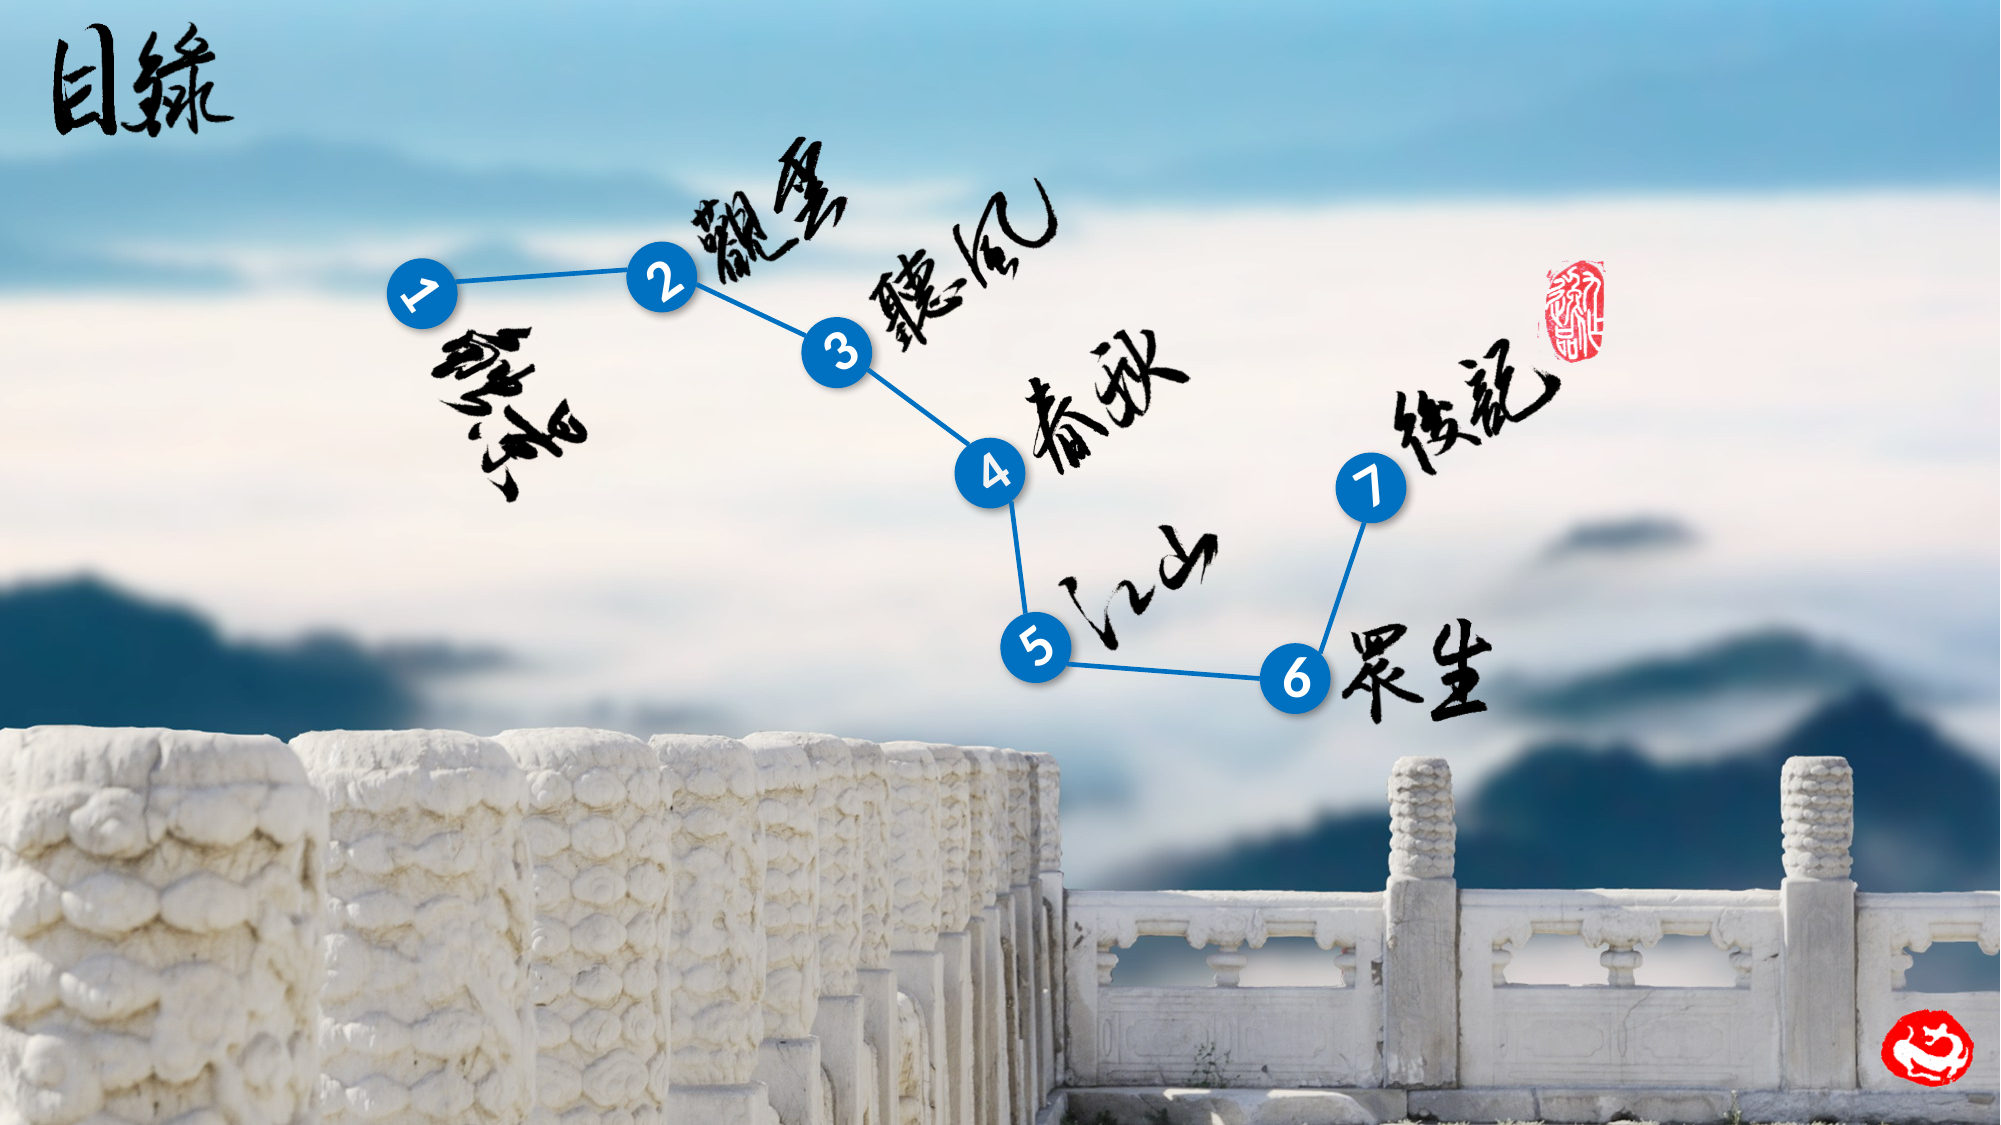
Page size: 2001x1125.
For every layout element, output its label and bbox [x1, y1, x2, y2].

text_box [1388, 354, 1562, 449]
text_box [419, 346, 597, 466]
text_box [1008, 342, 1187, 445]
text_box [867, 369, 969, 445]
text_box [860, 217, 1074, 313]
text_box [1011, 501, 1026, 614]
text_box [690, 162, 855, 261]
text_box [1061, 529, 1227, 619]
text_box [455, 269, 628, 282]
text_box [1340, 617, 1494, 727]
text_box [1320, 522, 1365, 654]
text_box [47, 20, 233, 140]
text_box [1067, 663, 1260, 679]
text_box [696, 284, 806, 336]
picture [0, 0, 2000, 1125]
